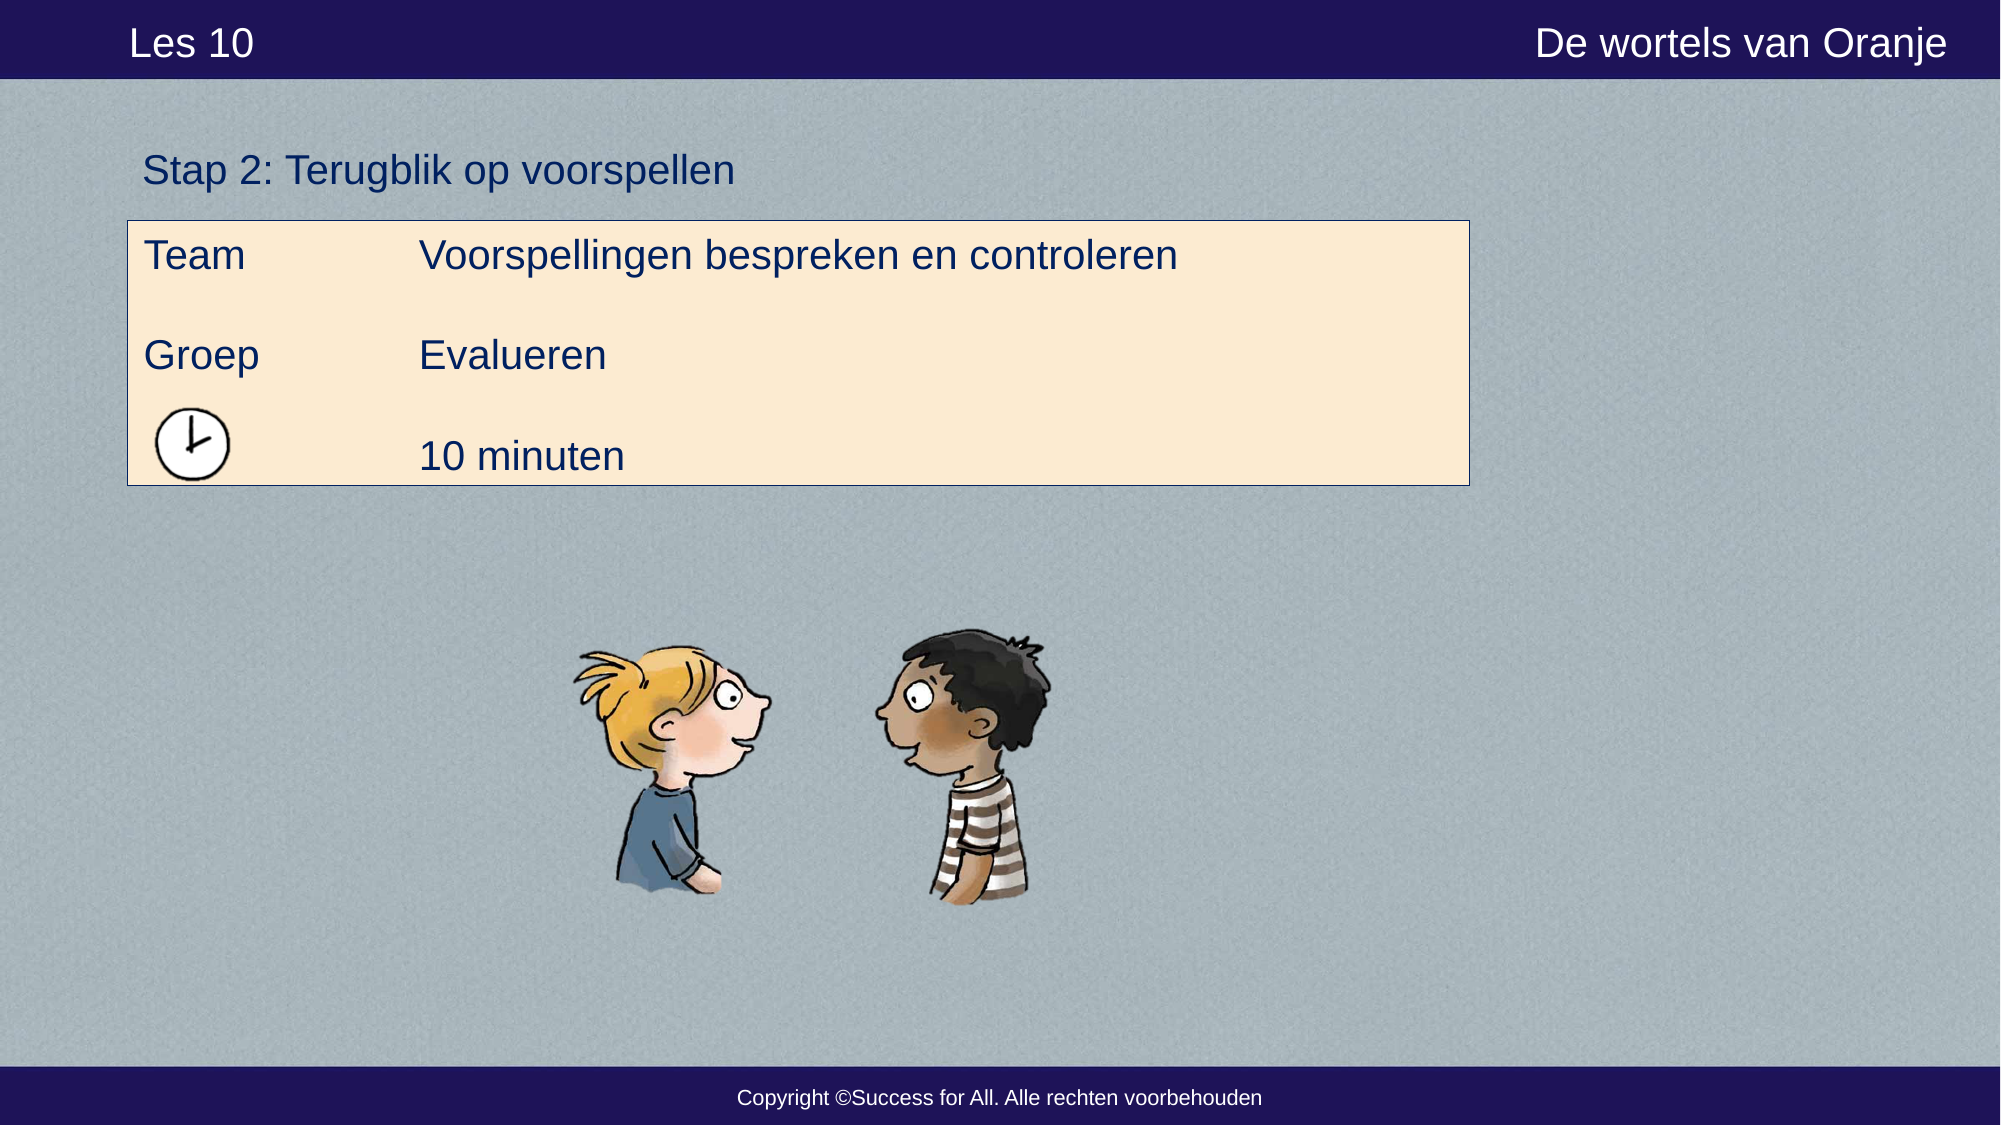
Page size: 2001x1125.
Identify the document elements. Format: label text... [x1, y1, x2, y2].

picture [0, 0, 2001, 1125]
text_box De wortels van Oranje [786, 8, 1963, 73]
text_box Stap 2: Terugblik op voorspellen [127, 135, 1648, 200]
text_box Team Voorspellingen bespreken en controleren Groep Evalueren 10 minuten [127, 220, 1470, 486]
text_box Les 10 [114, 8, 354, 73]
text_box Copyright ©Success for All. Alle rechten voorbehouden [0, 1076, 2000, 1125]
